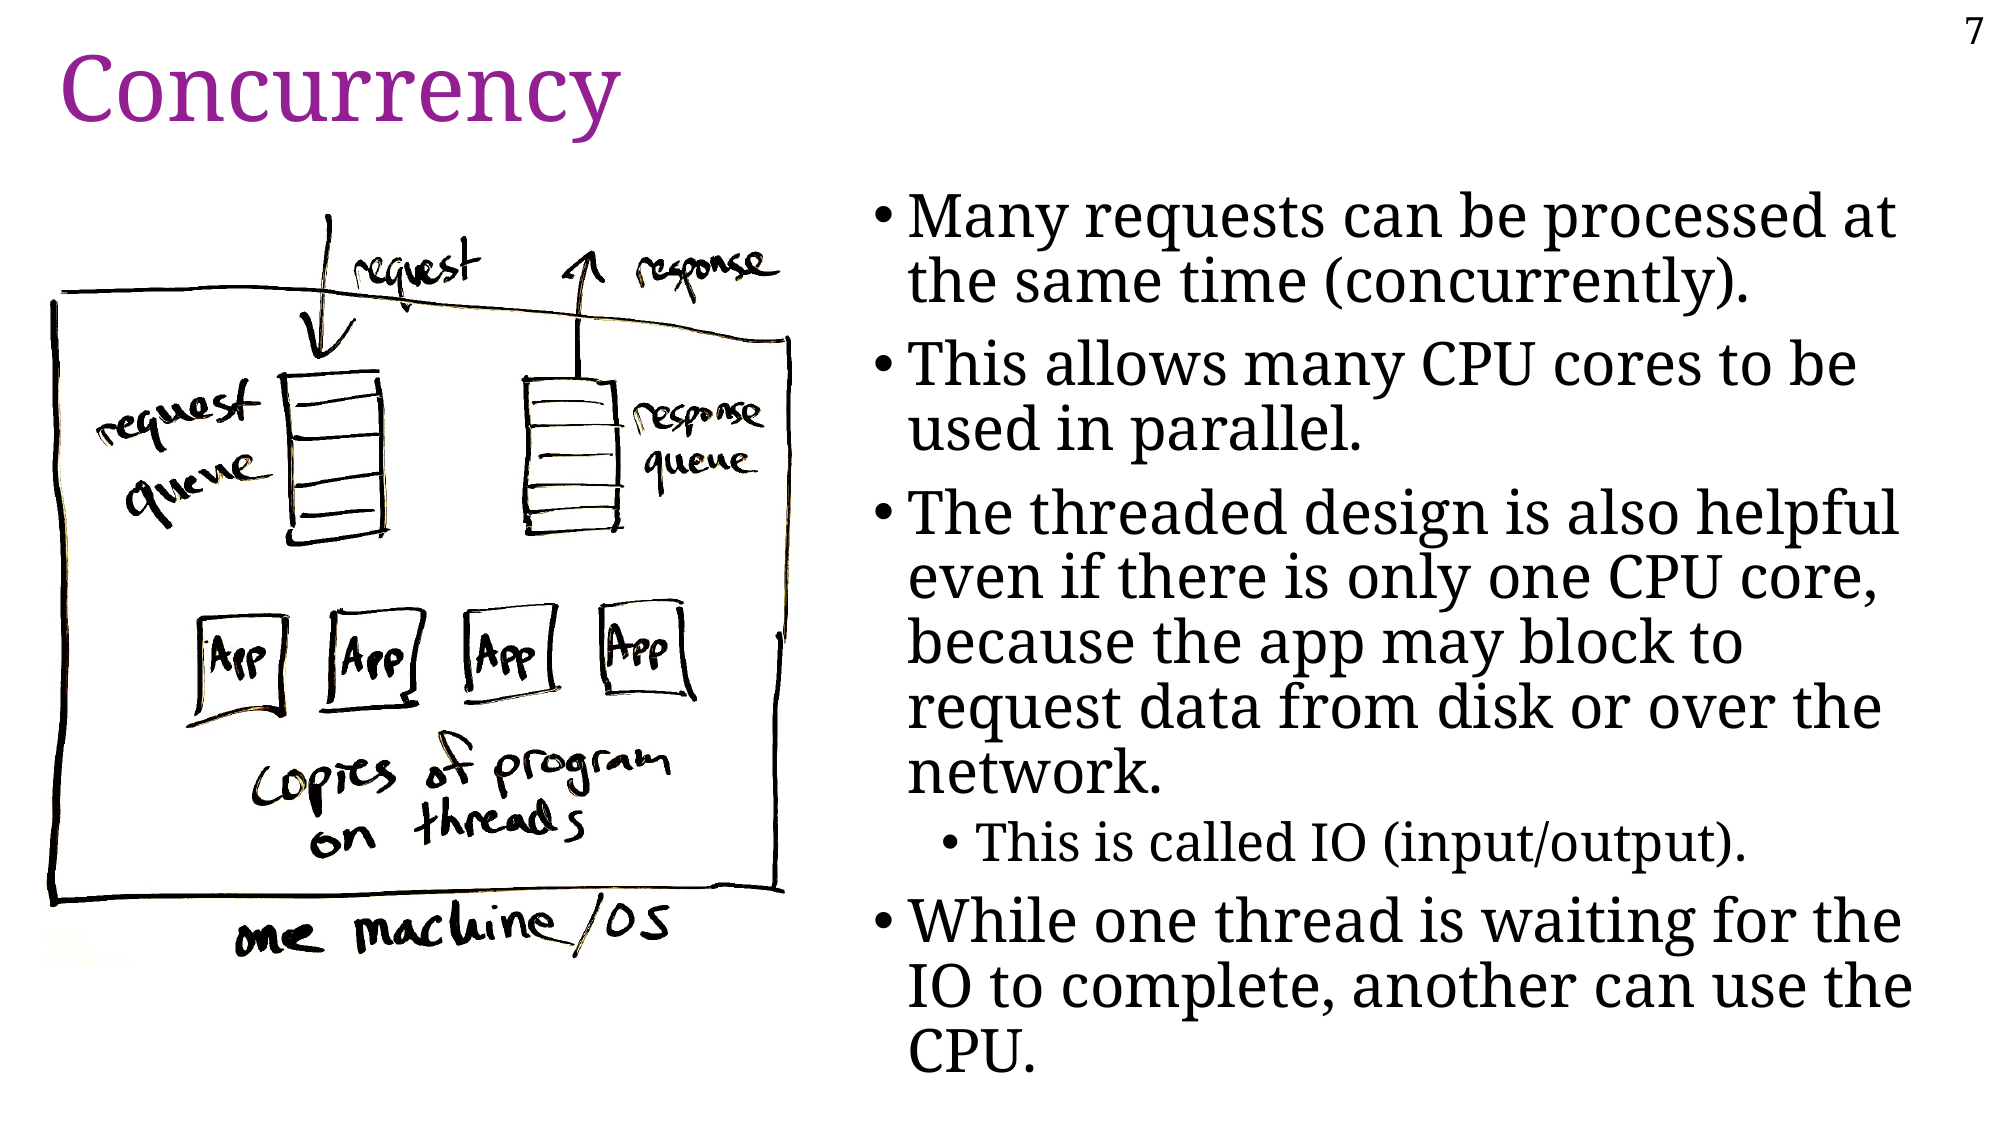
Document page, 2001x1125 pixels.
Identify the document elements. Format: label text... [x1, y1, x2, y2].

title Concurrency [43, 25, 1953, 158]
text_box 7 [1901, 0, 2000, 60]
list Many requests can be processed at the same time (concurrently). This allows many CPU cores to be used in parallel. The threaded design is also helpful even if there is only one CPU core, because the app may block to request data from disk or over the network. This is called IO (input/output). While one thread is waiting for the IO to complete, another can use the CPU. [858, 177, 1953, 1101]
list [43, 213, 800, 964]
